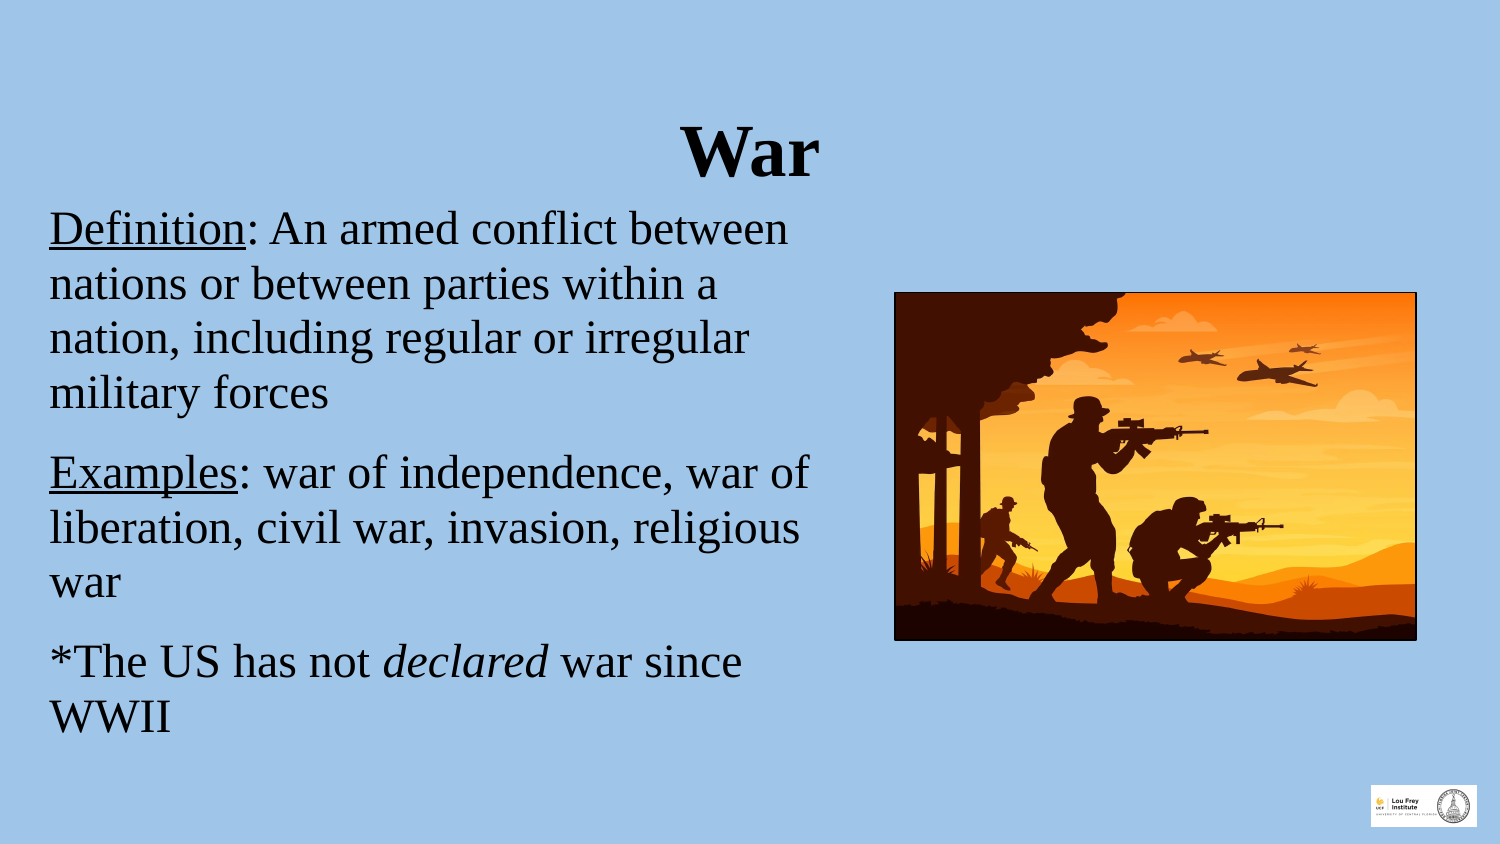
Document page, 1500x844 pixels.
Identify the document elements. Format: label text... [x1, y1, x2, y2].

picture [895, 292, 1416, 640]
title War [51, 72, 1449, 167]
picture [1371, 785, 1478, 827]
list Definition: An armed conflict between nations or between parties within a nation, including regular or irregular military forces Examples: war of independence, war of liberation, civil war, invasion, religious war *The US has not declared war since WWII [34, 185, 860, 747]
